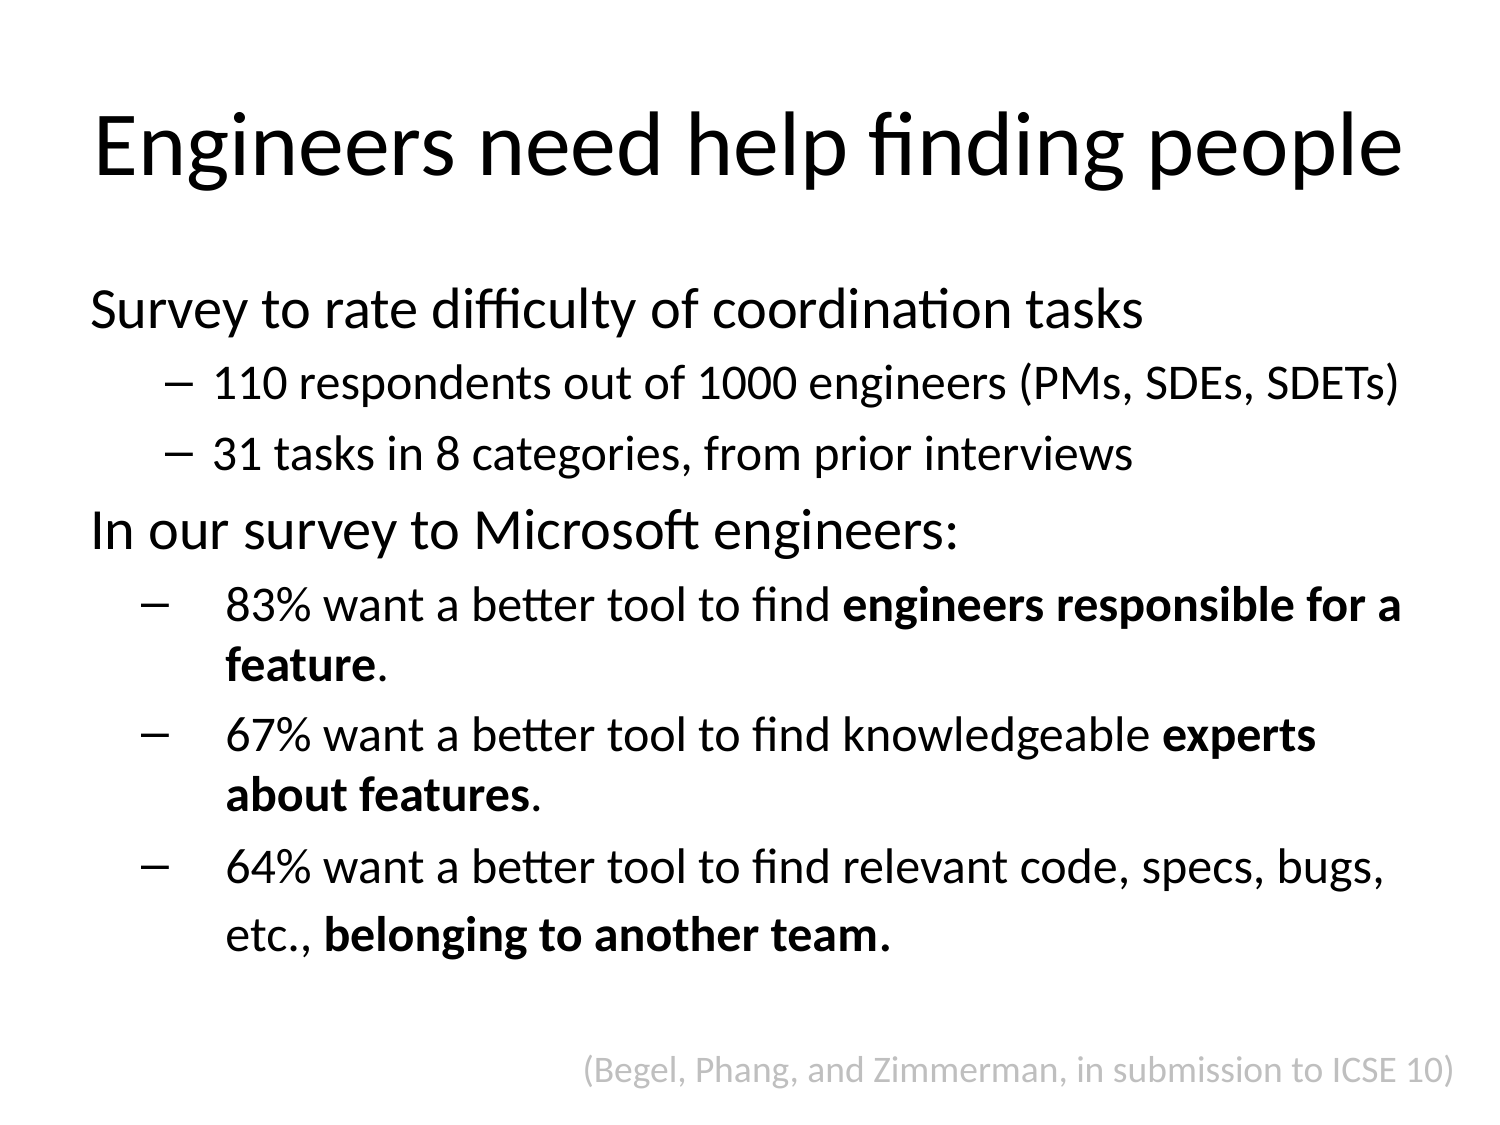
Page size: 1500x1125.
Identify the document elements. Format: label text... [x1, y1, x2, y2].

list Survey to rate difficulty of coordination tasks 110 respondents out of 1000 engineers (PMs, SDEs, SDETs) 31 tasks in 8 categories, from prior interviews In our survey to Microsoft engineers: 83% want a better tool to find engineers responsible for a feature. 67% want a better tool to find knowledgeable experts about features. 64% want a better tool to find relevant code, specs, bugs, etc., belonging to another team. [75, 262, 1425, 1005]
text_box (Begel, Phang, and Zimmerman, in submission to ICSE 10) [567, 1037, 1471, 1098]
title Engineers need help finding people [75, 45, 1425, 233]
